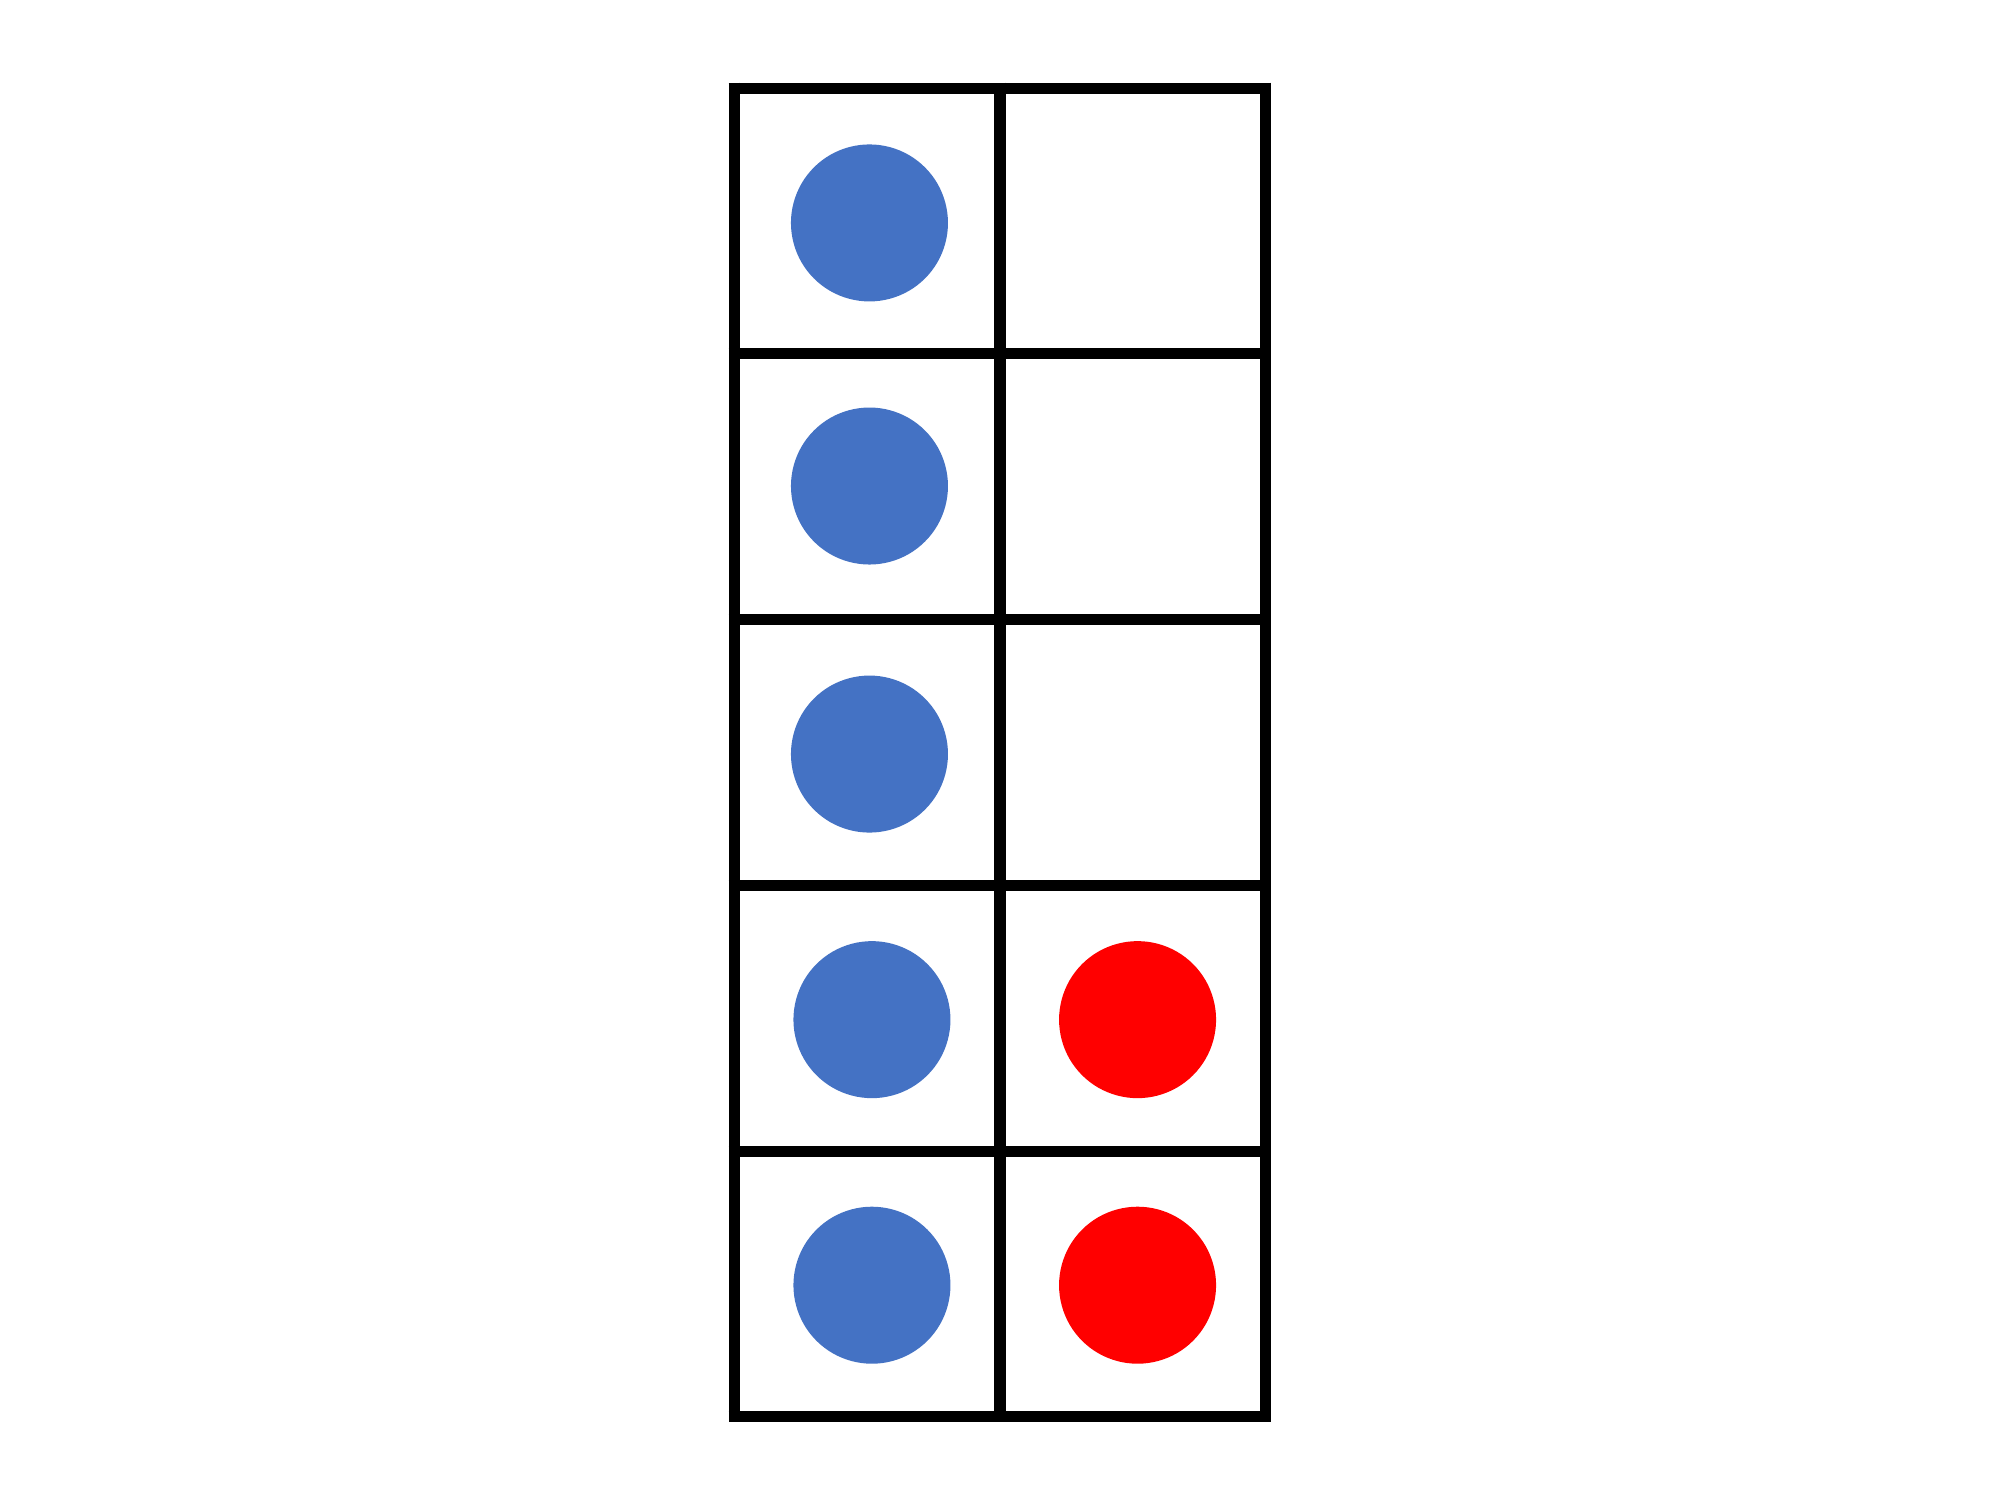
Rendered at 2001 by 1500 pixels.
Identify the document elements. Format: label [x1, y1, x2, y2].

table_cell [1006, 891, 1260, 1146]
text_box [797, 944, 947, 1095]
table_header [740, 94, 994, 348]
text_box [1062, 944, 1213, 1095]
table_header [1006, 94, 1260, 348]
table_cell [1006, 1157, 1260, 1411]
text_box [794, 411, 945, 561]
table_cell [740, 1157, 994, 1411]
text_box [794, 148, 945, 298]
table_cell [1006, 359, 1260, 614]
text_box [794, 679, 945, 829]
table_cell [740, 625, 994, 880]
text_box [1062, 1210, 1213, 1361]
table_cell [740, 359, 994, 614]
text_box [797, 1210, 947, 1361]
table_cell [1006, 625, 1260, 880]
table_cell [740, 891, 994, 1146]
